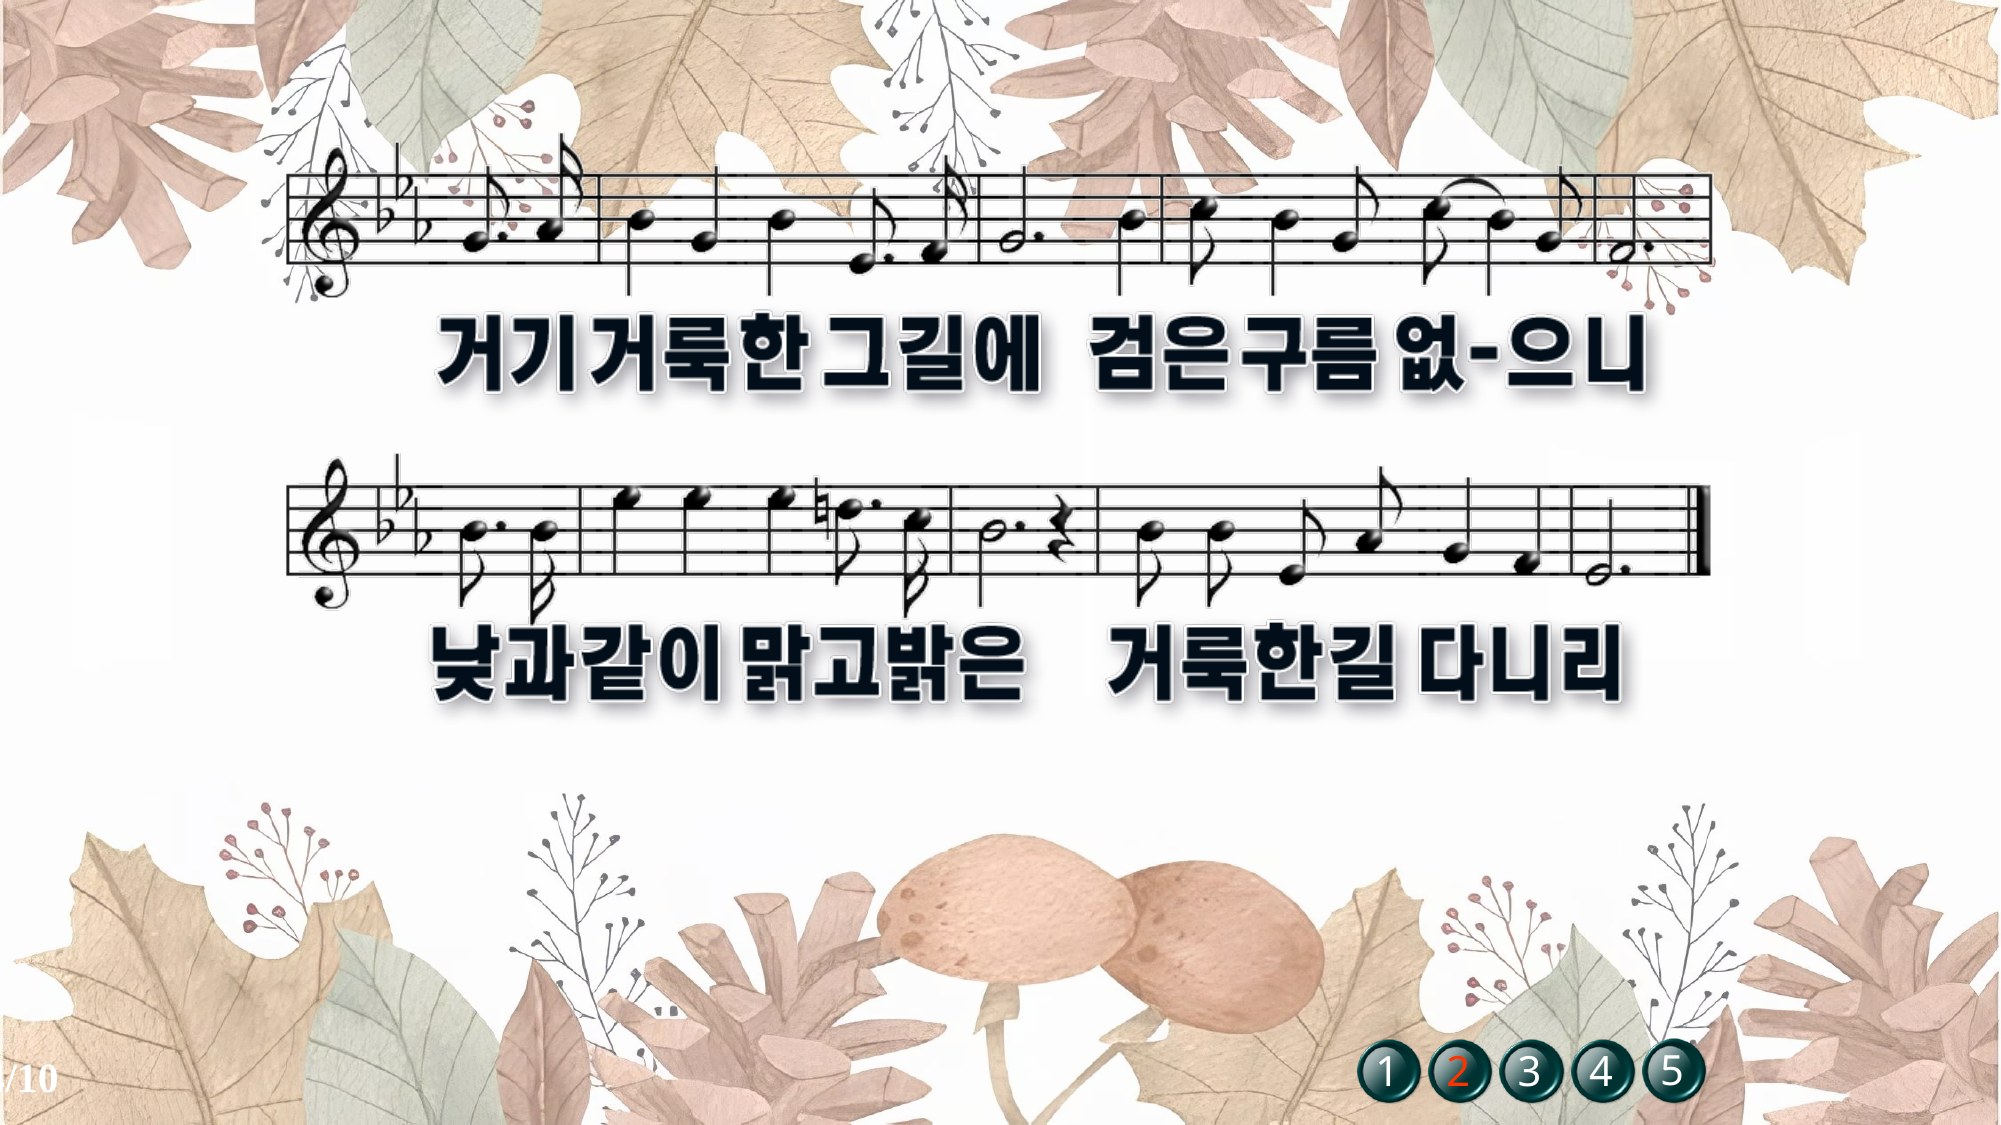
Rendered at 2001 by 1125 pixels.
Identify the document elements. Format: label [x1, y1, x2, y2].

picture [0, 0, 2001, 1125]
text_box [1568, 1035, 1638, 1106]
text_box [1639, 1034, 1709, 1106]
text_box [1496, 1035, 1567, 1106]
text_box [1354, 1035, 1424, 1106]
text_box [1425, 1035, 1496, 1106]
